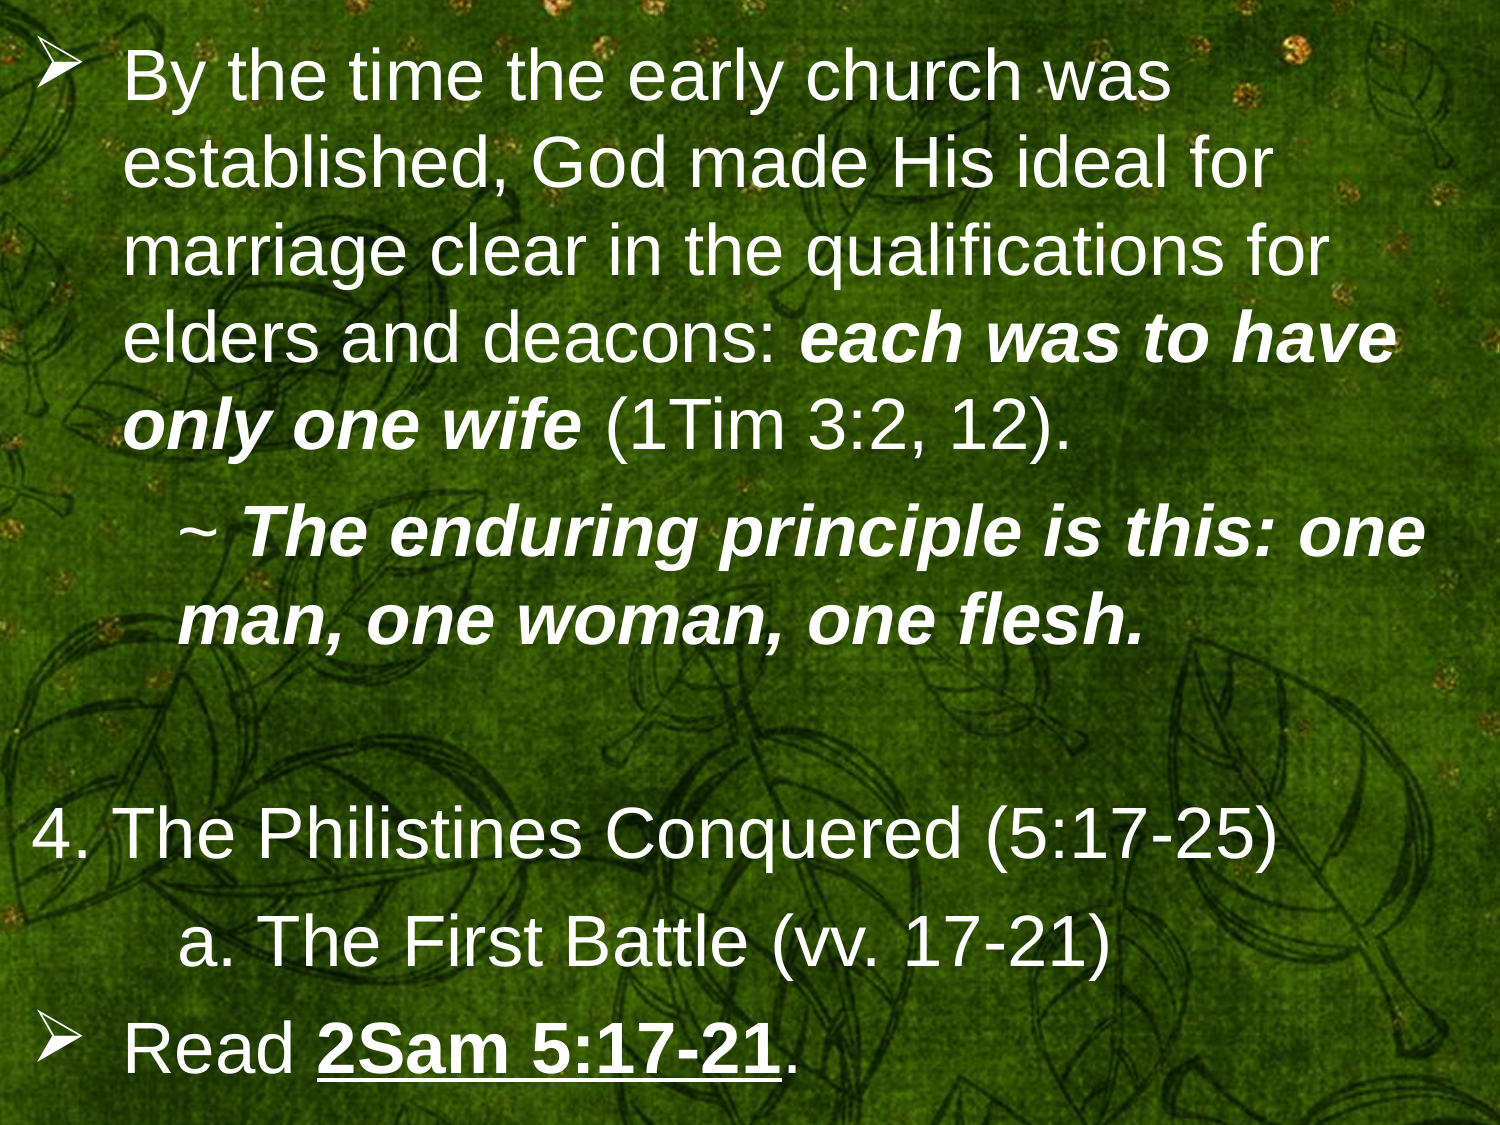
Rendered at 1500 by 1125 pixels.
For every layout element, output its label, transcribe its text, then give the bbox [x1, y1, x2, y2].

subtitle By the time the early church was established, God made His ideal for marriage clear in the qualifications for elders and deacons: each was to have only one wife (1Tim 3:2, 12). ~ The enduring principle is this: one man, one woman, one flesh. 4. The Philistines Conquered (5:17-25) a. The First Battle (vv. 17-21) Read 2Sam 5:17-21. [16, 20, 1482, 1108]
picture [0, 0, 1500, 1125]
